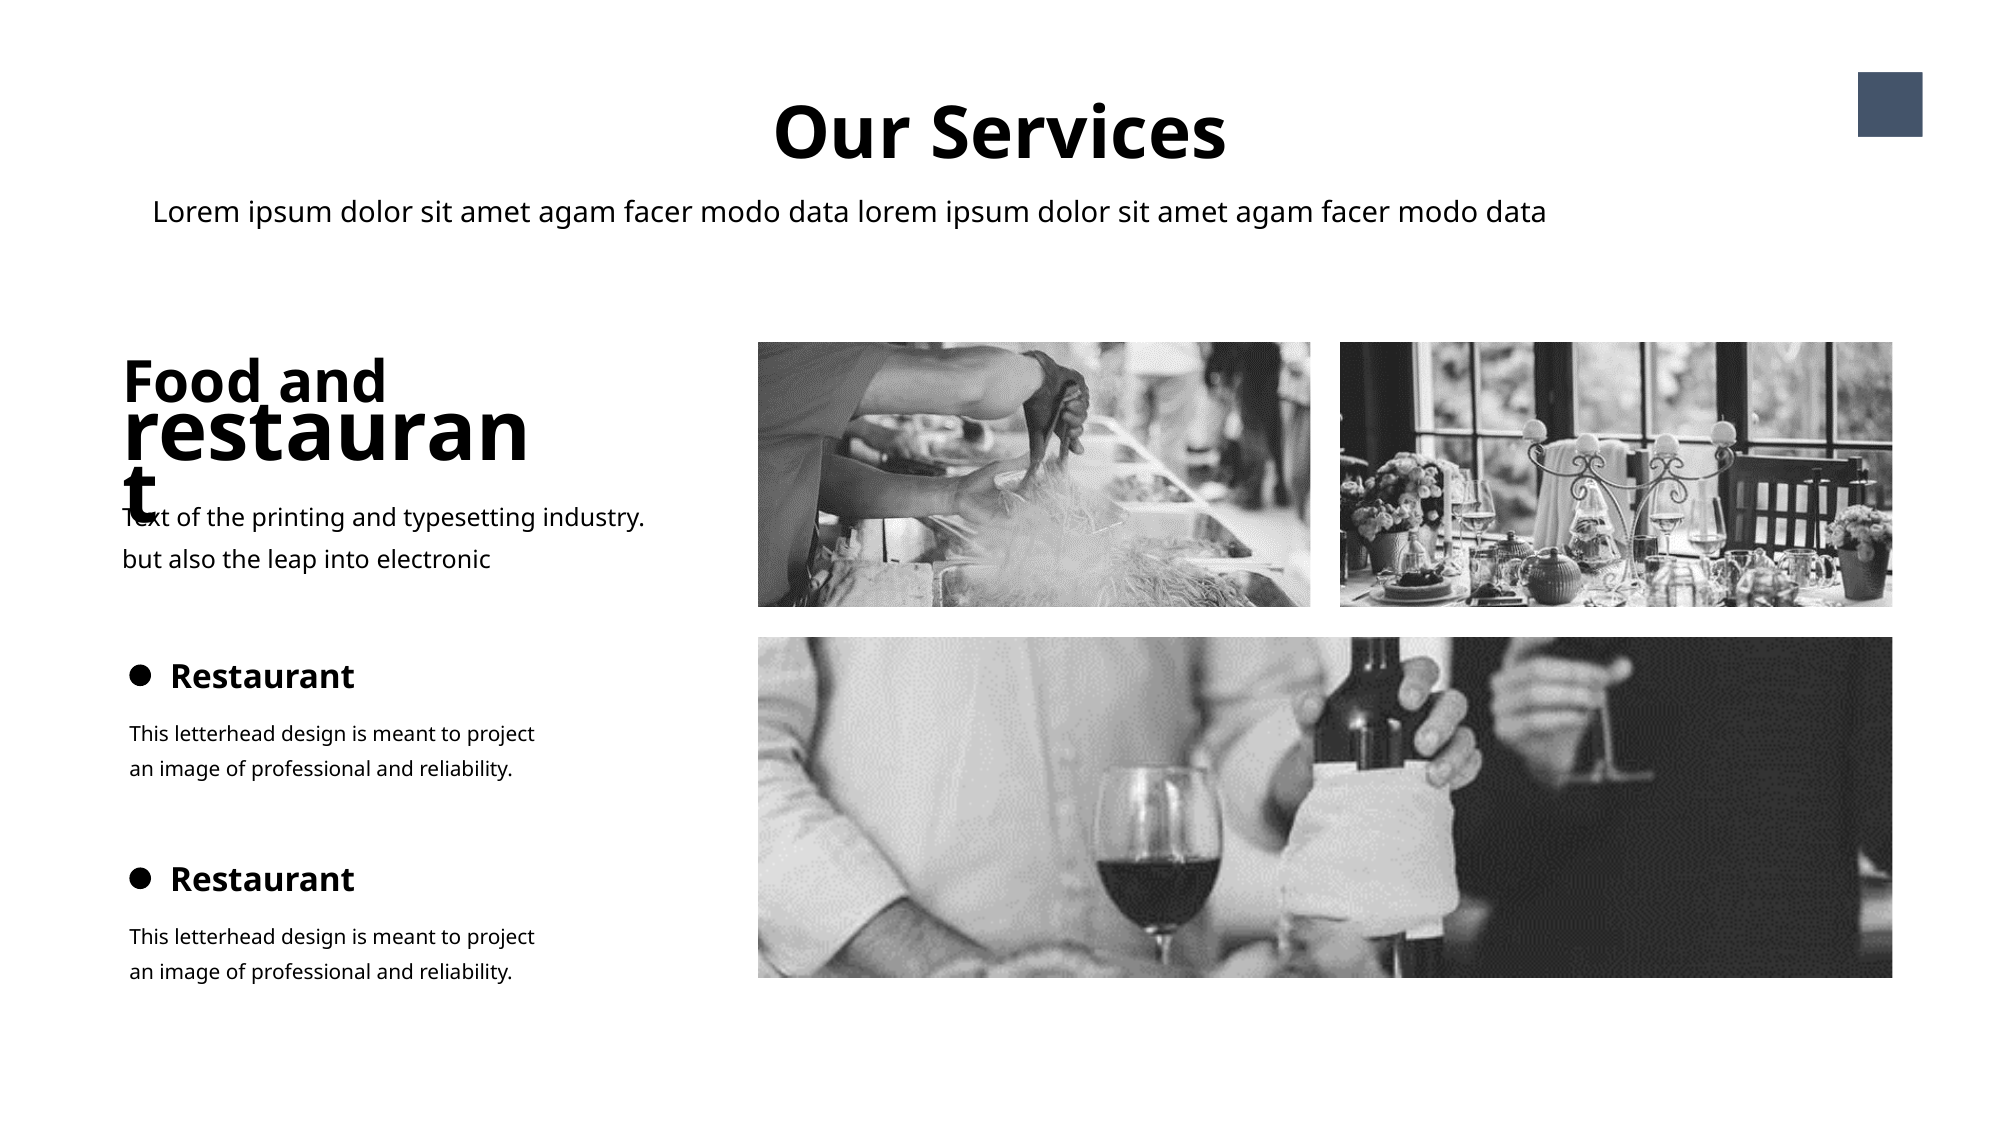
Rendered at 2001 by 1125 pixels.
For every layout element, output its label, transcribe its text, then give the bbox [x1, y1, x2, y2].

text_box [129, 654, 554, 978]
text_box [1857, 71, 1924, 78]
picture [757, 342, 1311, 607]
title Our Services [137, 78, 1863, 186]
slide_number 8 [1863, 78, 1927, 130]
picture [1340, 342, 1893, 607]
subtitle Lorem ipsum dolor sit amet agam facer modo data lorem ipsum dolor sit amet agam facer modo data [137, 186, 1863, 227]
text_box [1863, 130, 1924, 138]
picture [758, 637, 1893, 978]
text_box Food and restaurant [107, 344, 576, 482]
text_box Text of the printing and typesetting industry. but also the leap into electronic [107, 482, 694, 581]
